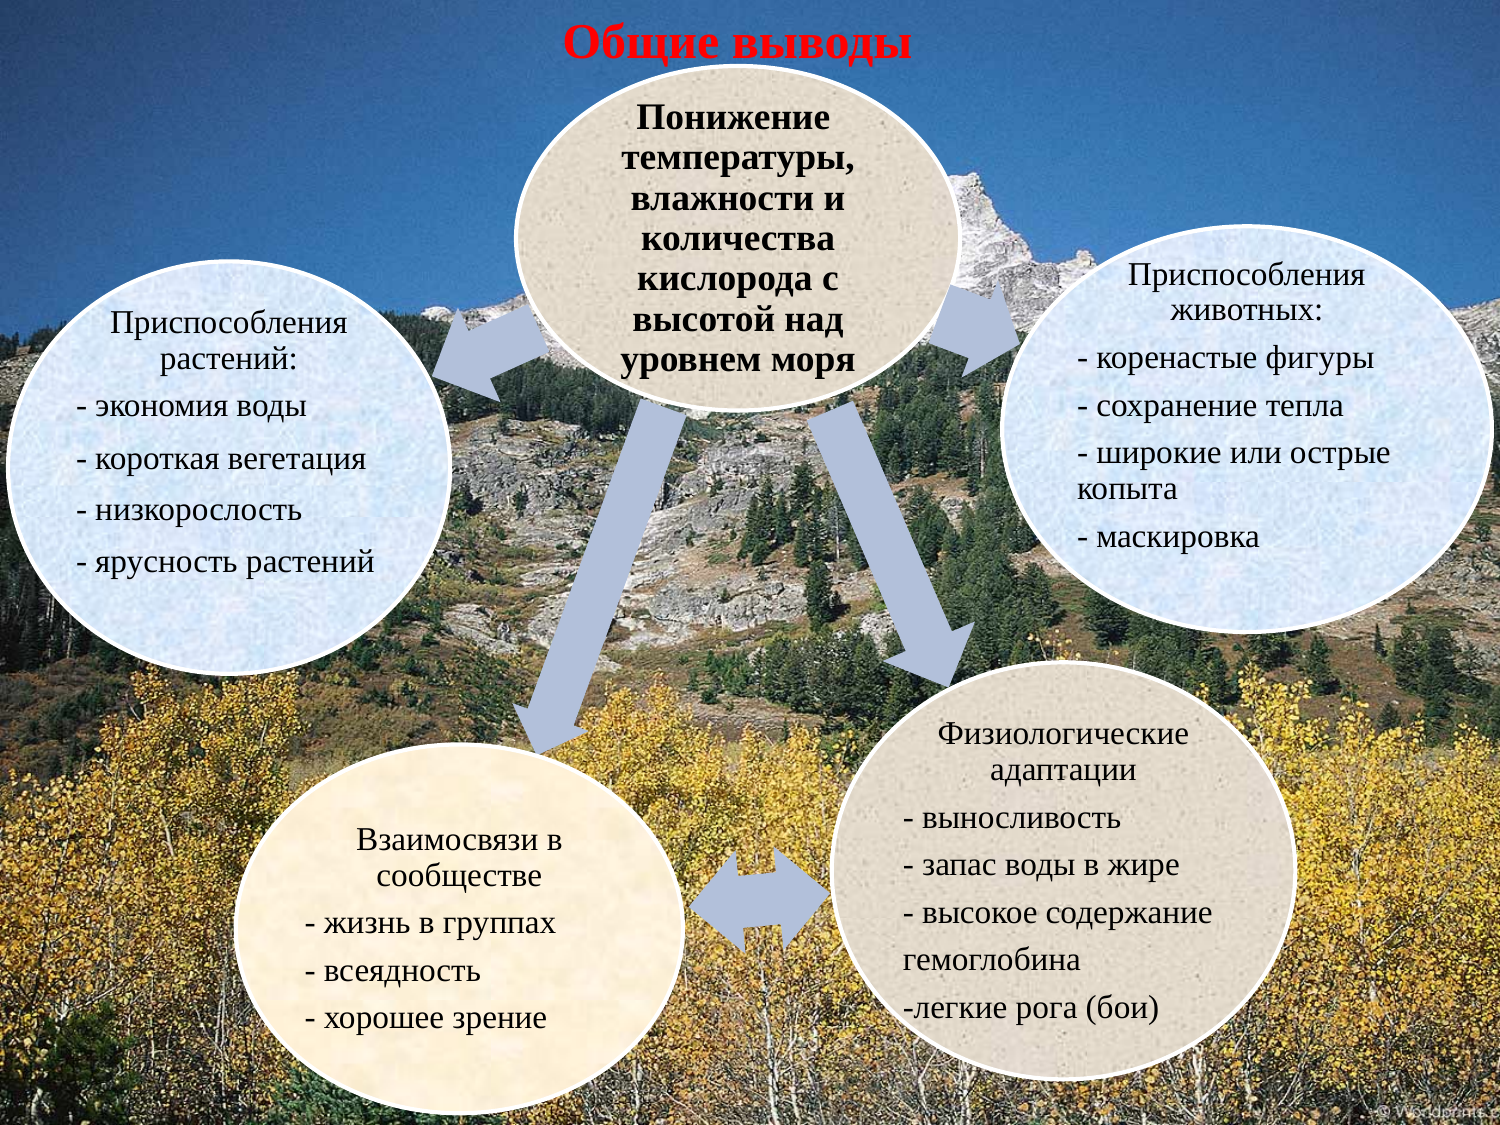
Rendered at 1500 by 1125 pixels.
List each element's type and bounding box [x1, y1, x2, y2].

text_box [0, 101, 1500, 1125]
picture [0, 0, 1500, 101]
